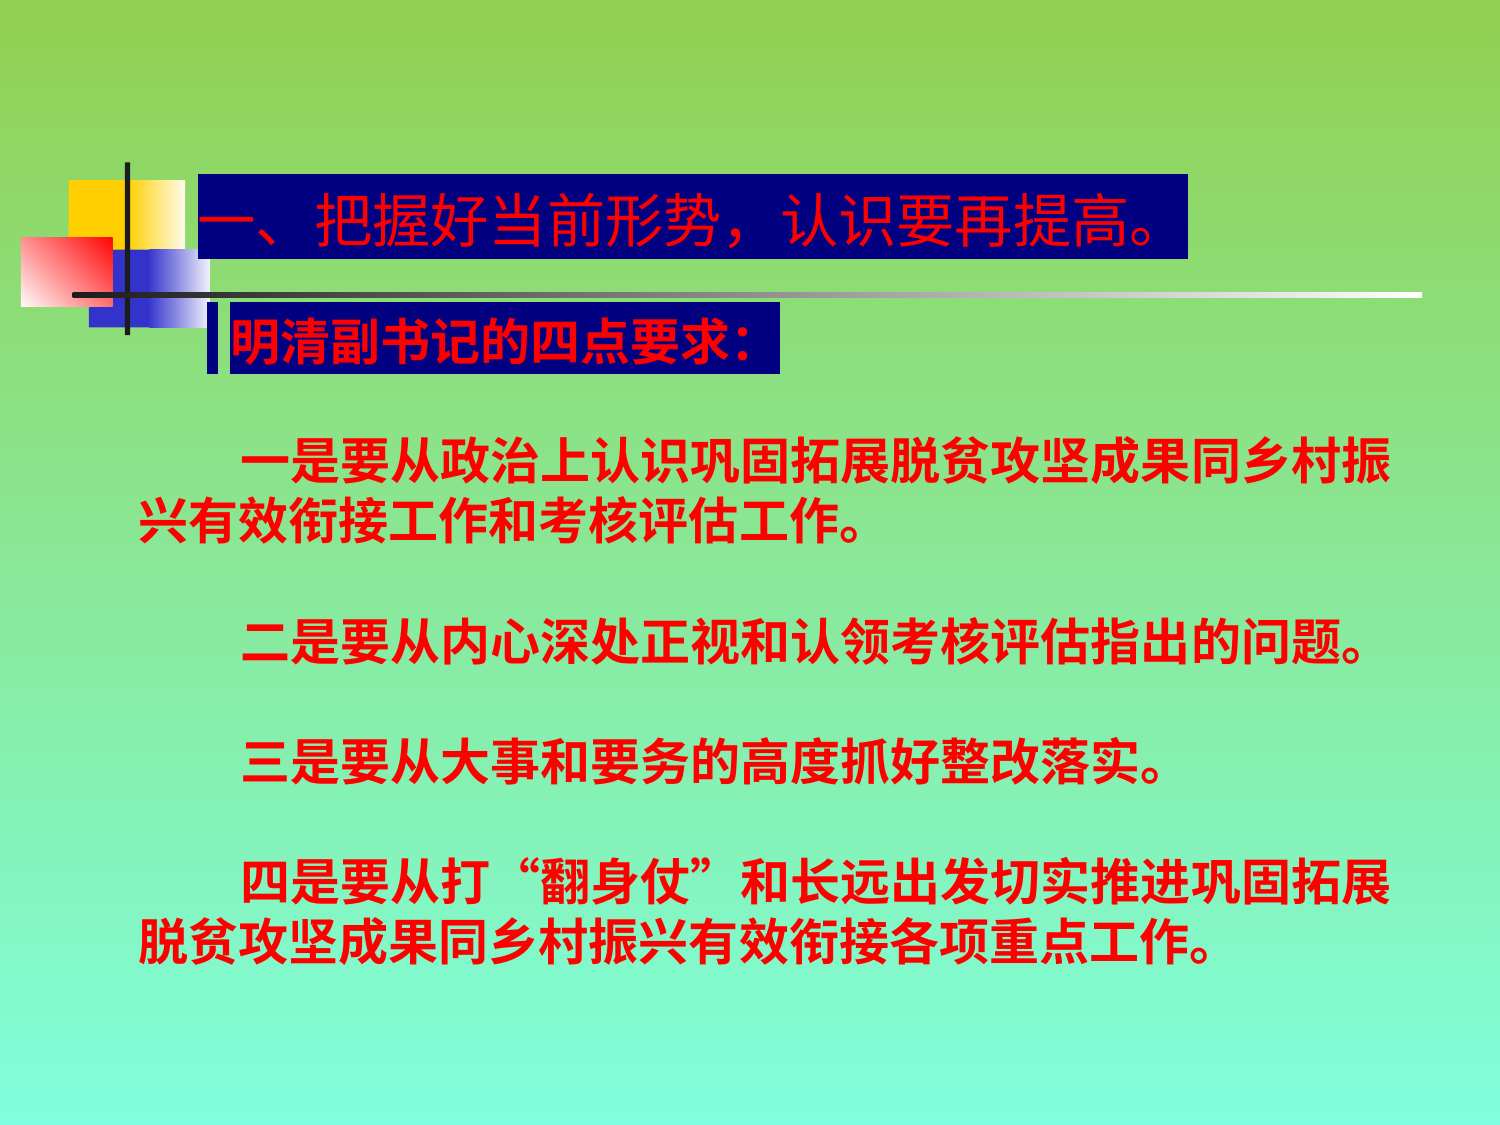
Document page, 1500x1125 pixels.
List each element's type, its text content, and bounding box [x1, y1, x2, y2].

text_box 明清副书记的四点要求： 一是要从政治上认识巩固拓展脱贫攻坚成果同乡村振兴有效衔接工作和考核评估工作。 二是要从内心深处正视和认领考核评估指出的问题。 三是要从大事和要务的高度抓好整改落实。 四是要从打“翻身仗”和长远出发切实推进巩固拓展脱贫攻坚成果同乡村振兴有效衔接各项重点工作。 [123, 302, 1412, 978]
text_box 一、把握好当前形势，认识要再提高。 [183, 184, 1258, 263]
